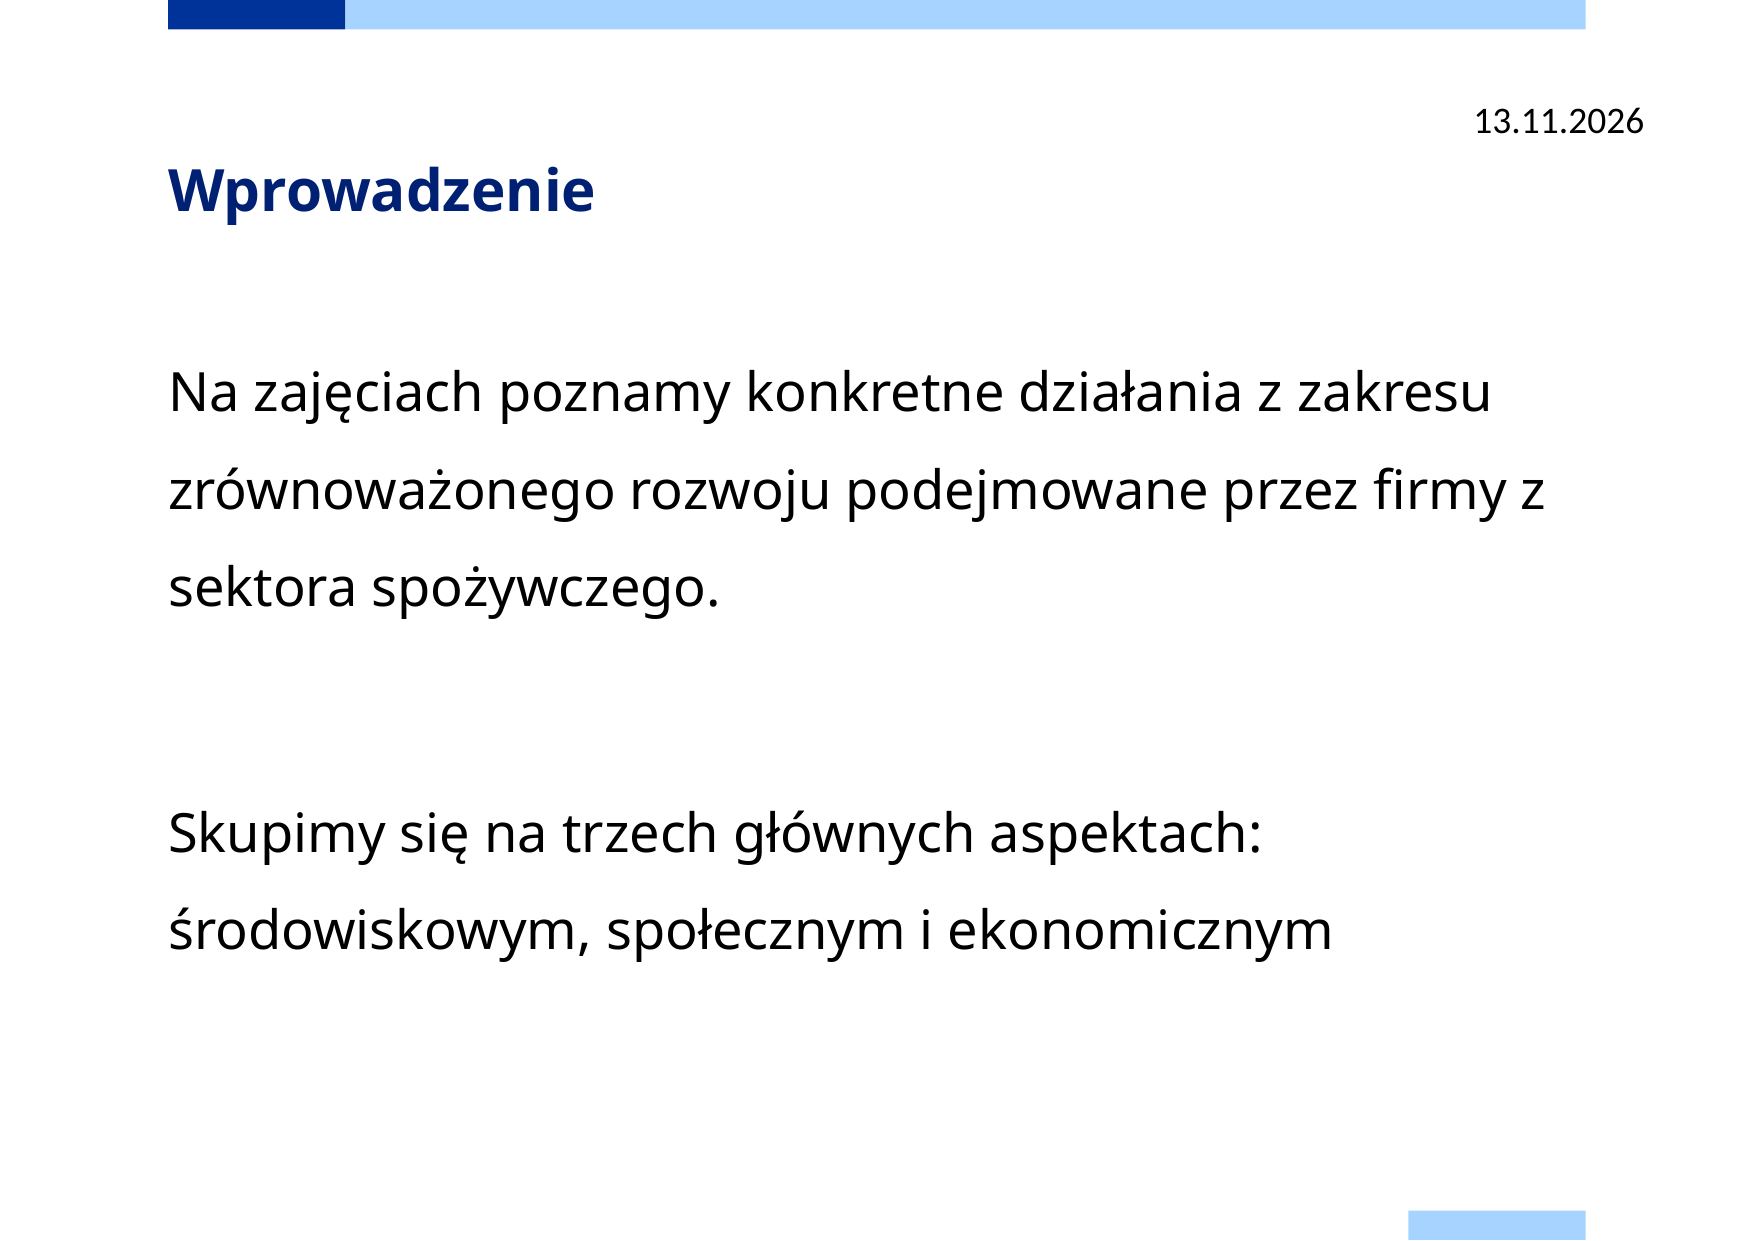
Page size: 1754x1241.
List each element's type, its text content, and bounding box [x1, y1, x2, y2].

title Wprowadzenie [168, 147, 1586, 324]
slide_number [1458, 88, 1754, 149]
list Na zajęciach poznamy konkretne działania z zakresu zrównoważonego rozwoju podejmowane przez firmy z sektora spożywczego. Skupimy się na trzech głównych aspektach: środowiskowym, społecznym i ekonomicznym [168, 324, 1586, 1093]
